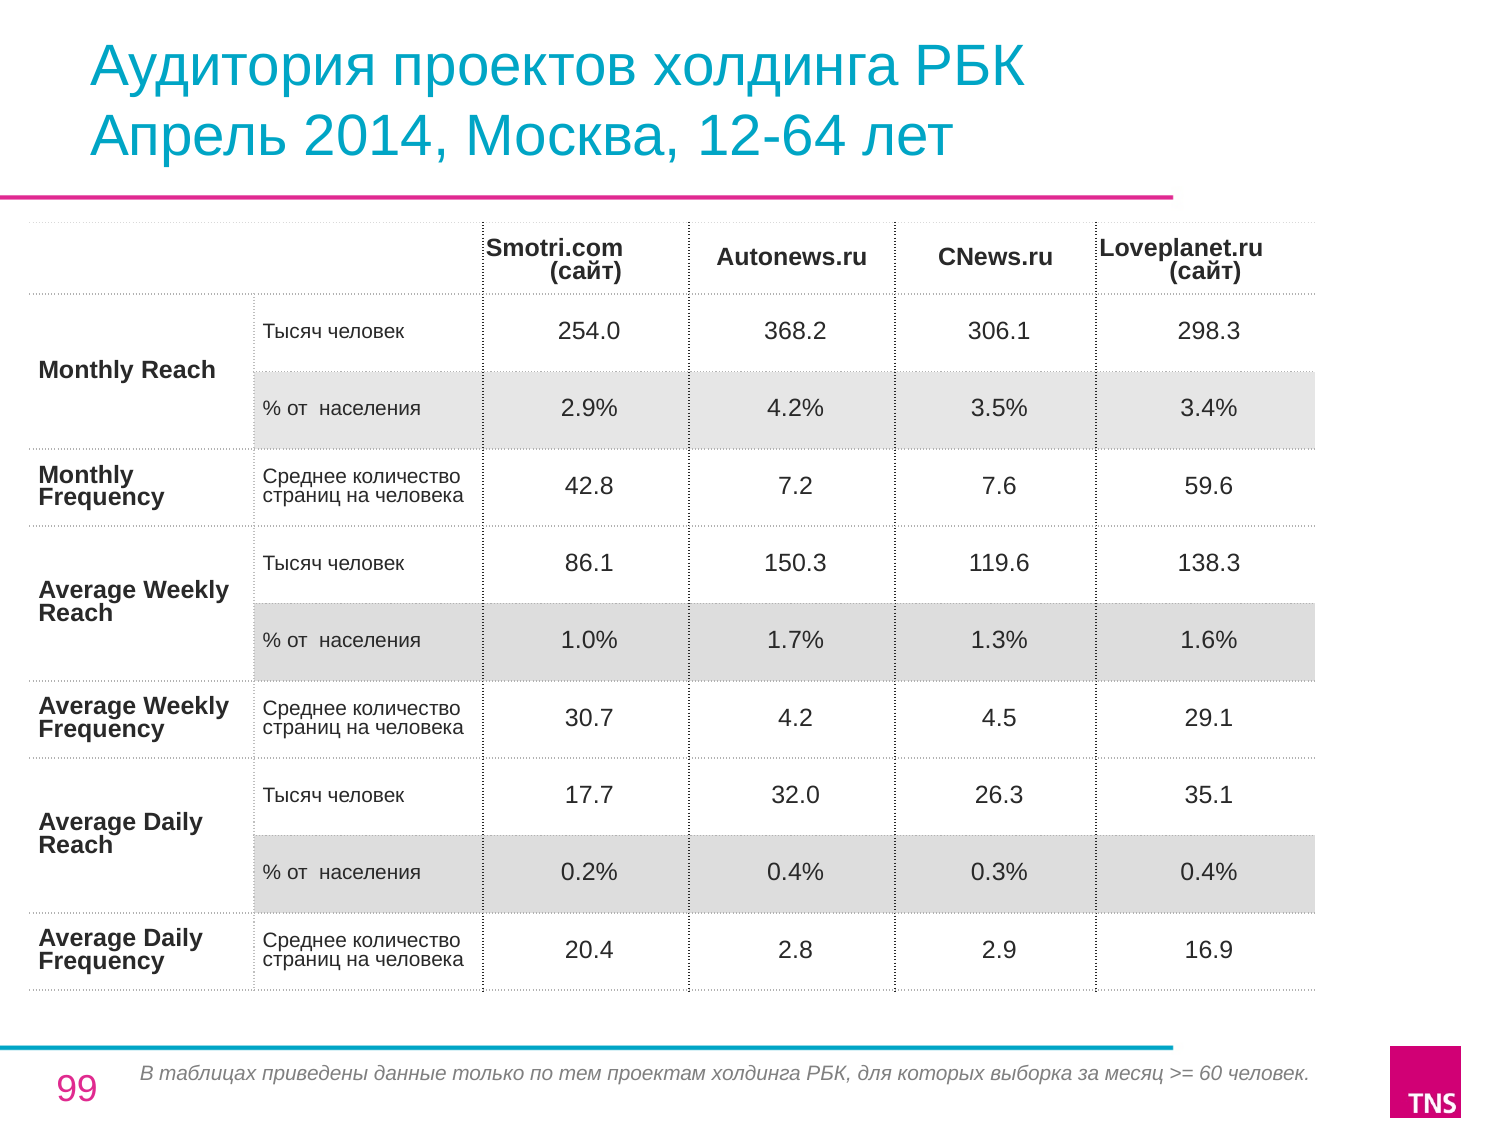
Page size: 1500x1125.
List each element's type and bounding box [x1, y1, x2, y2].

title [74, 8, 1476, 187]
table_header [29, 223, 1315, 294]
slide_number [40, 1055, 392, 1125]
text_box [124, 1052, 1463, 1092]
picture [0, 0, 1500, 1125]
table_cell [29, 294, 1315, 990]
